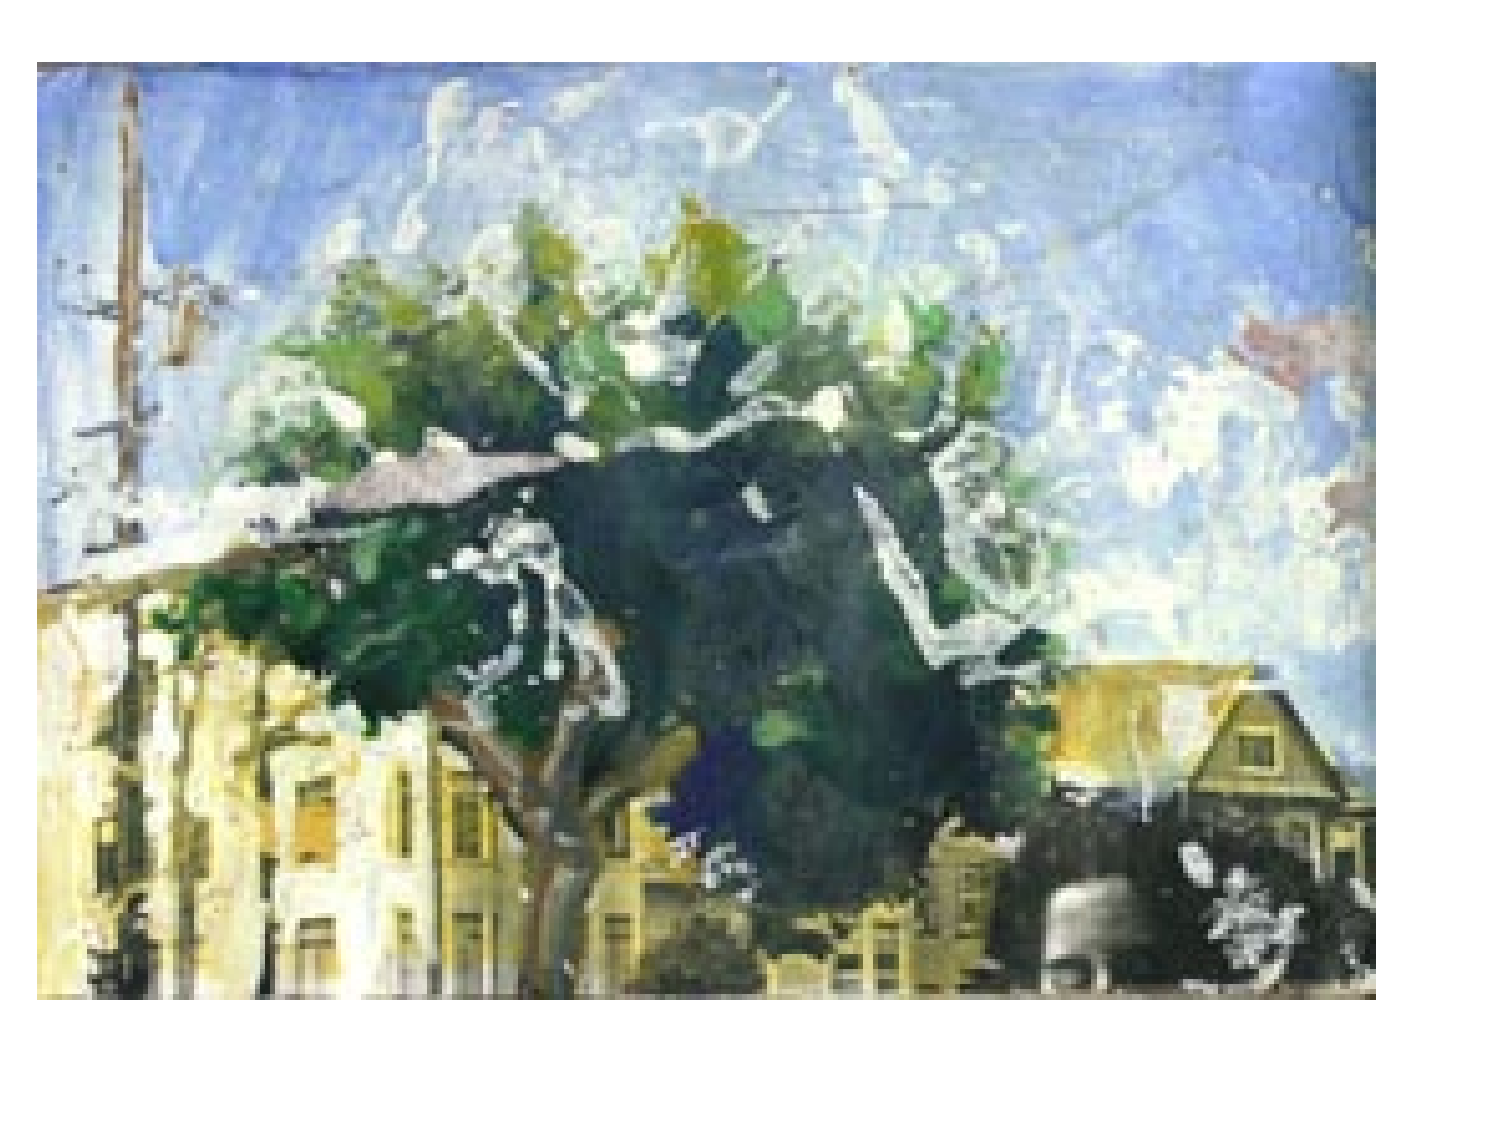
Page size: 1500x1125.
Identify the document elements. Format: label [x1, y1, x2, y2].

picture [37, 62, 1376, 1001]
